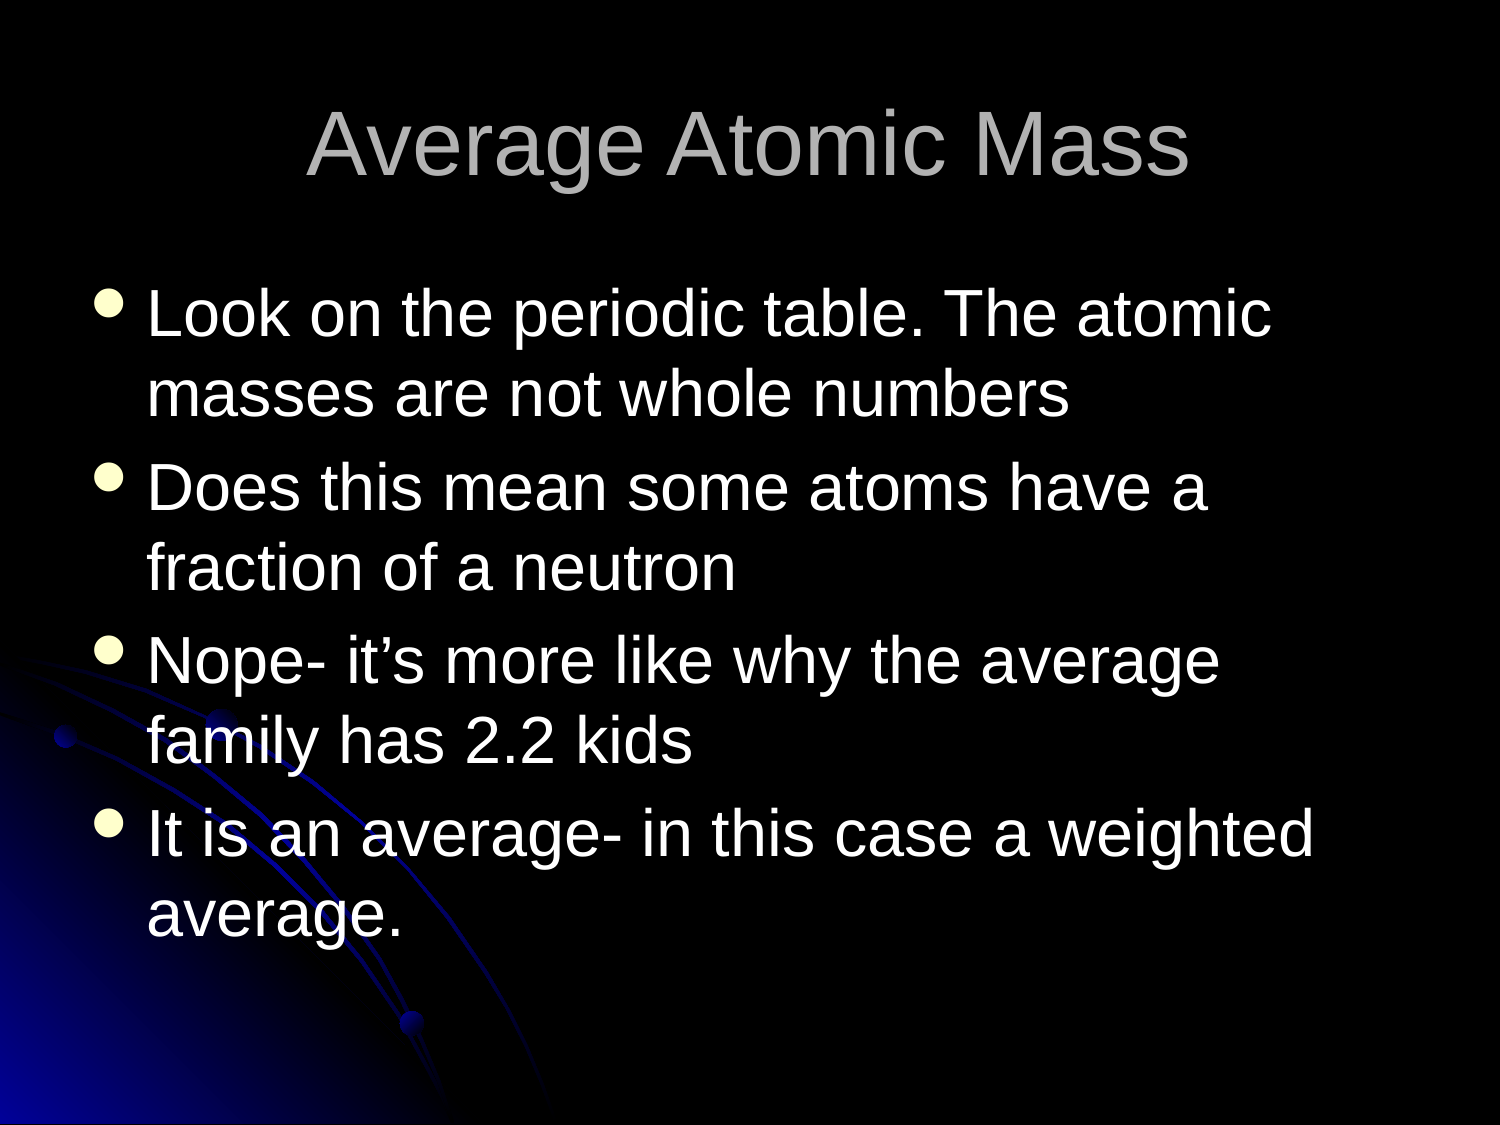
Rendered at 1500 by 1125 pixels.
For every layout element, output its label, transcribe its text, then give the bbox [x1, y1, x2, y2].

title Average Atomic Mass [74, 45, 1426, 233]
list Look on the periodic table. The atomic masses are not whole numbers Does this mean some atoms have a fraction of a neutron Nope- it’s more like why the average family has 2.2 kids It is an average- in this case a weighted average. [74, 262, 1426, 1006]
